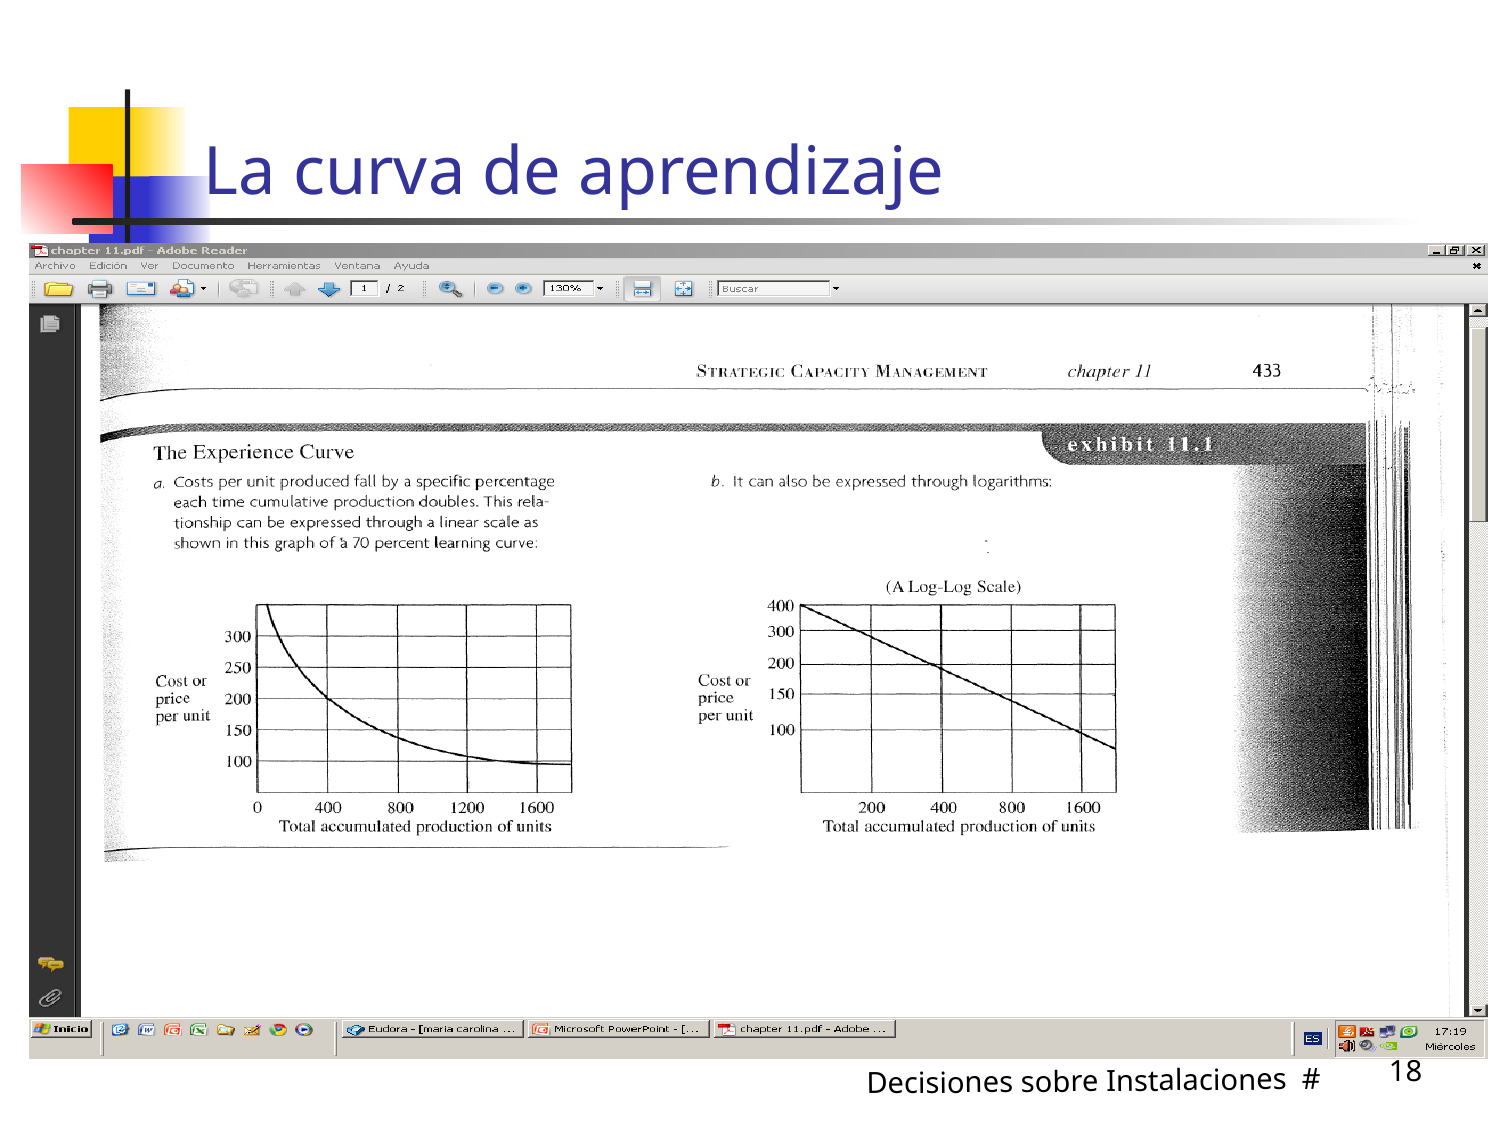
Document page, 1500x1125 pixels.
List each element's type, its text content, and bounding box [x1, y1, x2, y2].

slide_number 18 [1124, 1067, 1438, 1101]
title La curva de aprendizaje [188, 27, 1468, 216]
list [29, 243, 1488, 1059]
footer Decisiones sobre Instalaciones # [774, 1067, 1414, 1110]
